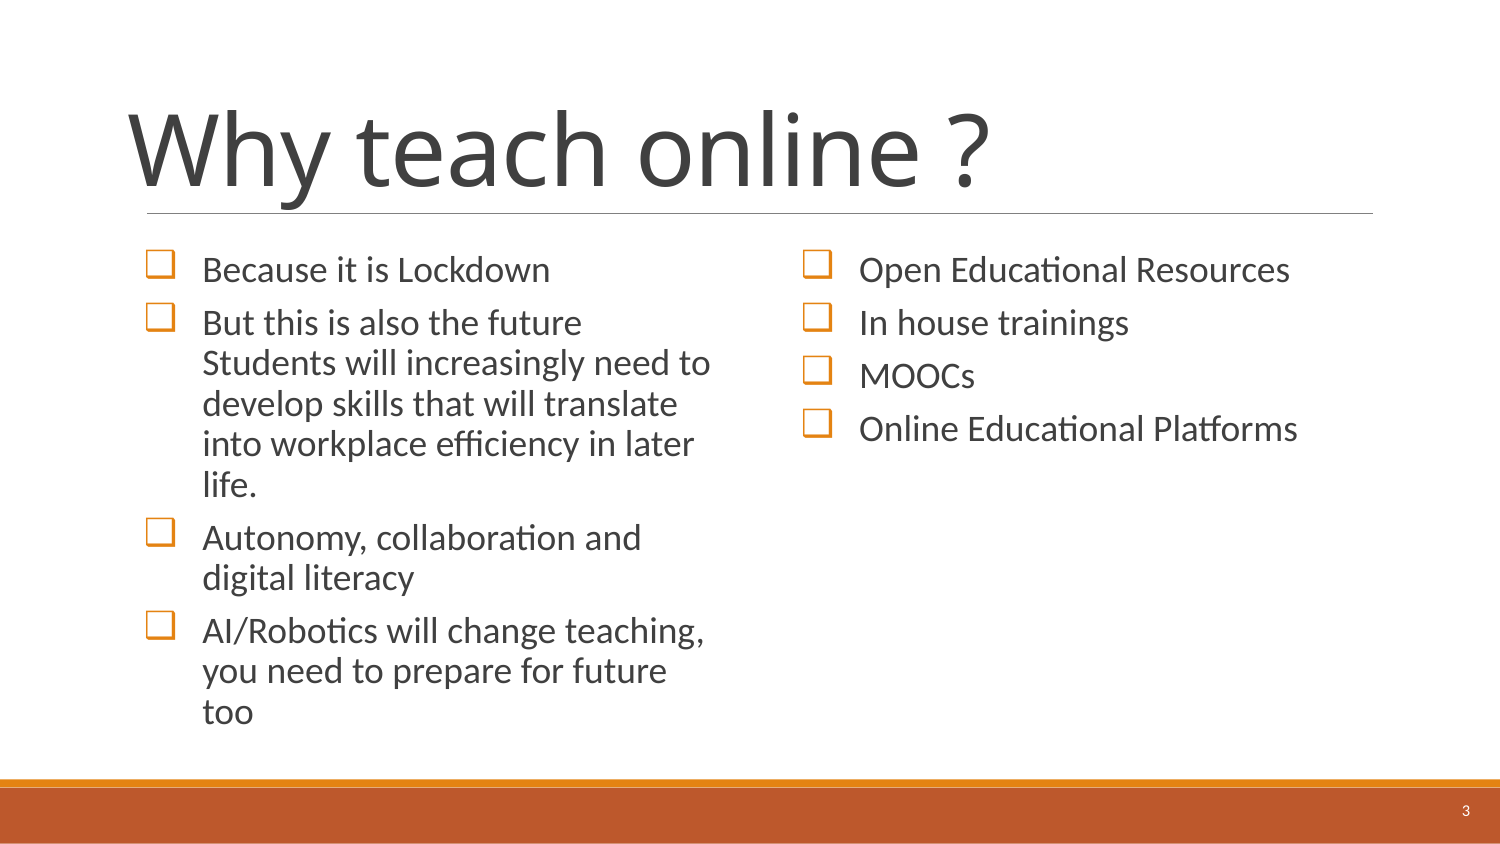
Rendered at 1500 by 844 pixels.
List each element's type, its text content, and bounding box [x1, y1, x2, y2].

list Open Educational Resources In house trainings MOOCs Online Educational Platforms [784, 250, 1373, 755]
slide_number 3 [1431, 776, 1500, 844]
title Why teach online ? [127, 66, 1004, 207]
list Because it is Lockdown But this is also the future Students will increasingly need to develop skills that will translate into workplace efficiency in later life. Autonomy, collaboration and digital literacy AI/Robotics will change teaching, you need to prepare for future too [127, 250, 716, 755]
